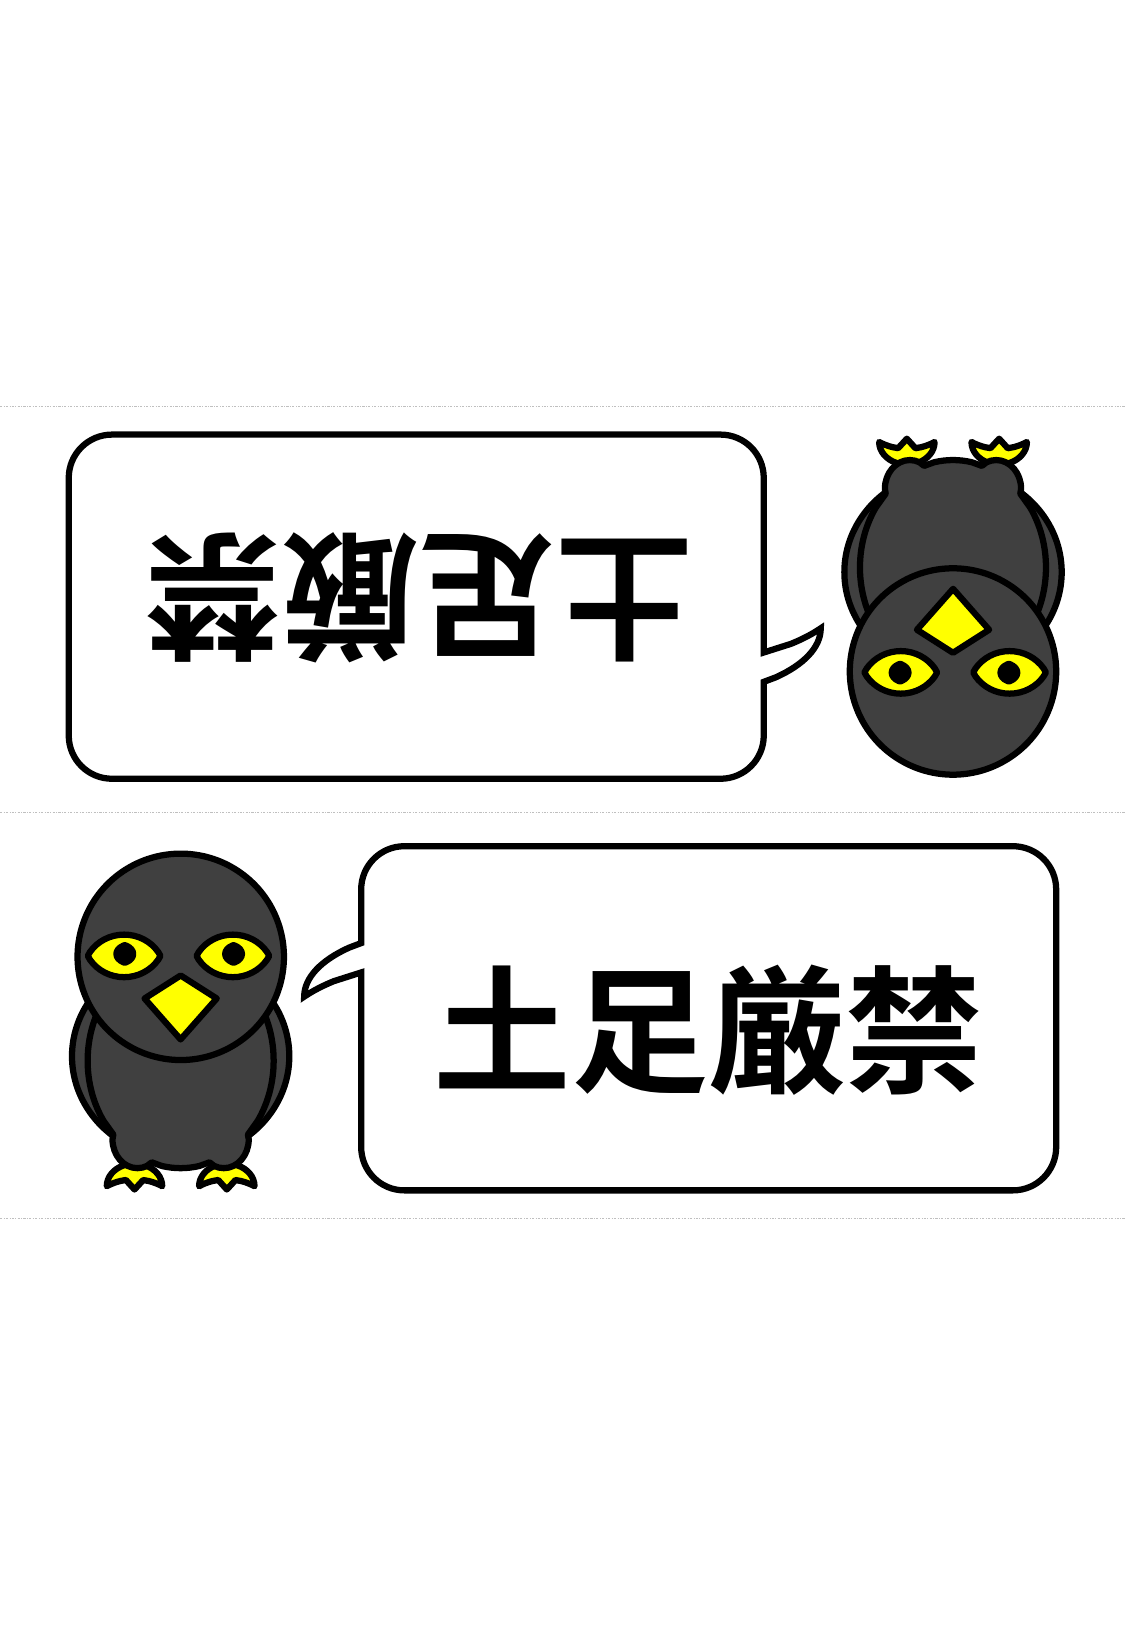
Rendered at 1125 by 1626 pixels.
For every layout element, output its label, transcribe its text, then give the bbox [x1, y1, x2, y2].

text_box 土足厳禁 [418, 937, 999, 1118]
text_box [844, 438, 1062, 775]
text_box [71, 853, 290, 1190]
text_box [303, 845, 1058, 1192]
text_box [67, 433, 822, 780]
text_box 土足厳禁 [129, 510, 709, 691]
